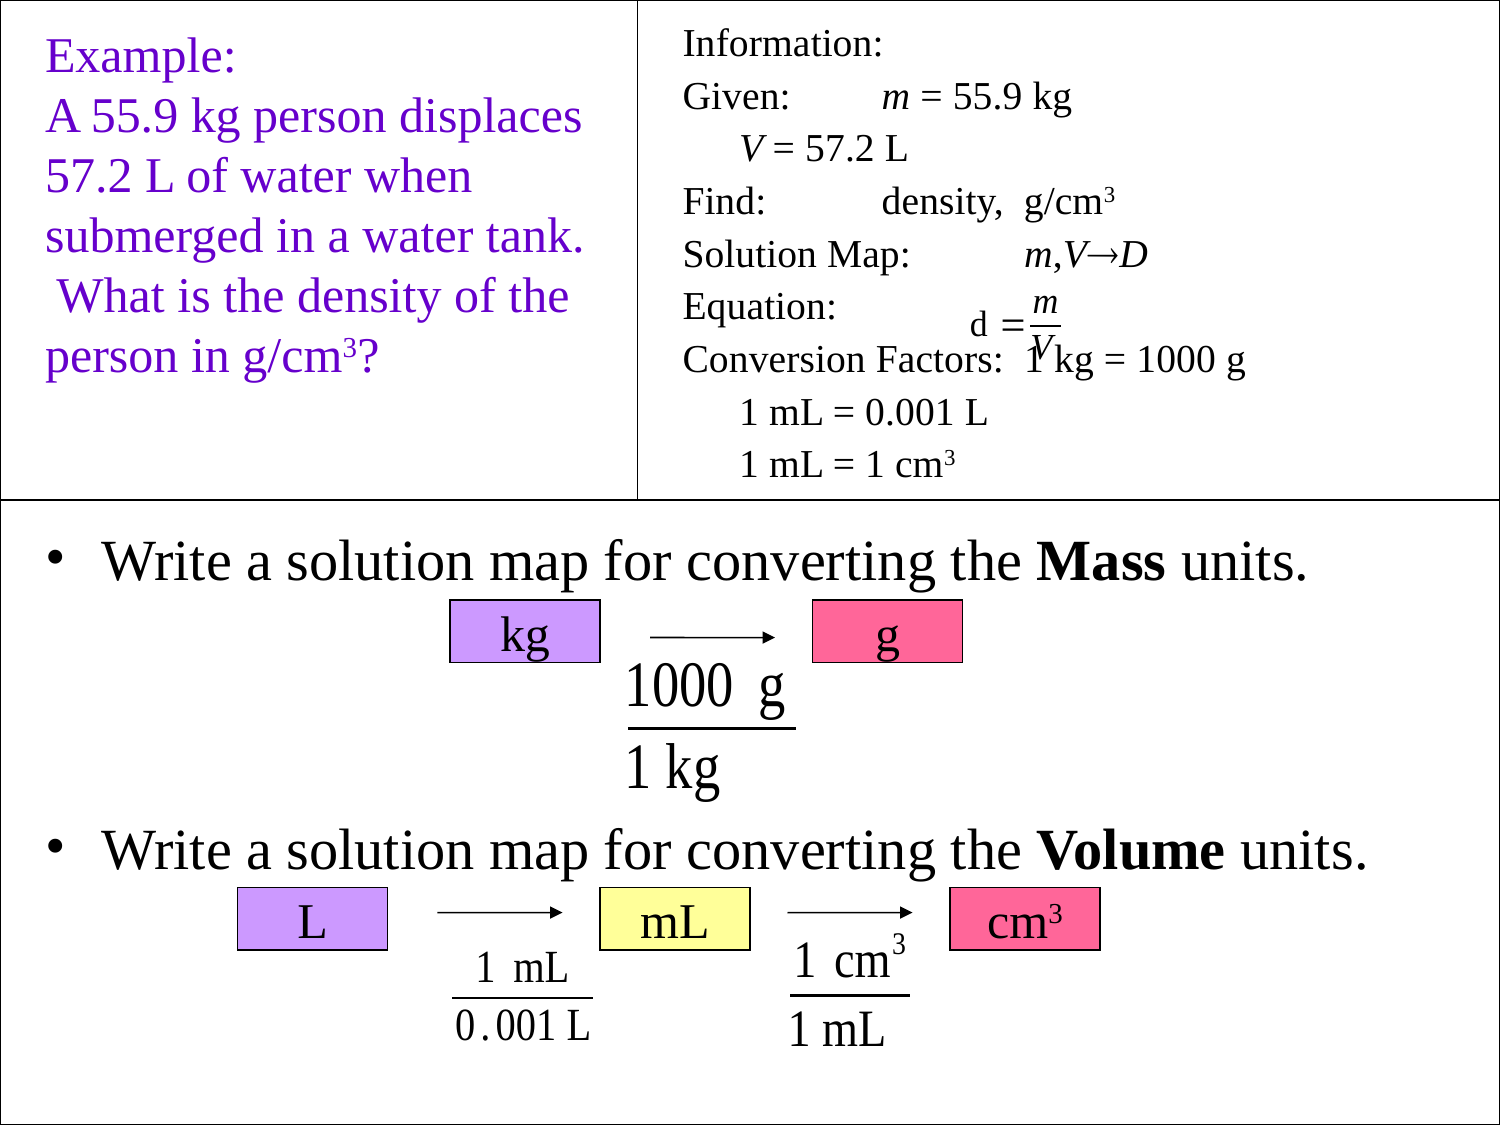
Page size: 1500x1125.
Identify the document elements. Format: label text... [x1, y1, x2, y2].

text_box g [812, 599, 963, 663]
text_box [650, 631, 775, 644]
text_box kg [449, 599, 600, 663]
text_box [437, 906, 563, 919]
text_box Example: A 55.9 kg person displaces 57.2 L of water when submerged in a water tank. What is the density of the person in g/cm3? [0, 0, 637, 499]
text_box [787, 906, 913, 919]
text_box L [237, 887, 388, 950]
text_box Information: Given: m = 55.9 kg V = 57.2 L Find: density, g/cm3 Solution Map: m,VD Equation: Conversion Factors: 1 kg = 1000 g 1 mL = 0.001 L 1 mL = 1 cm3 [637, 0, 1500, 500]
text_box mL [599, 887, 750, 950]
text_box cm3 [949, 887, 1100, 950]
text_box Write a solution map for converting the Mass units. Write a solution map for converting the Volume units. [0, 499, 1500, 1125]
